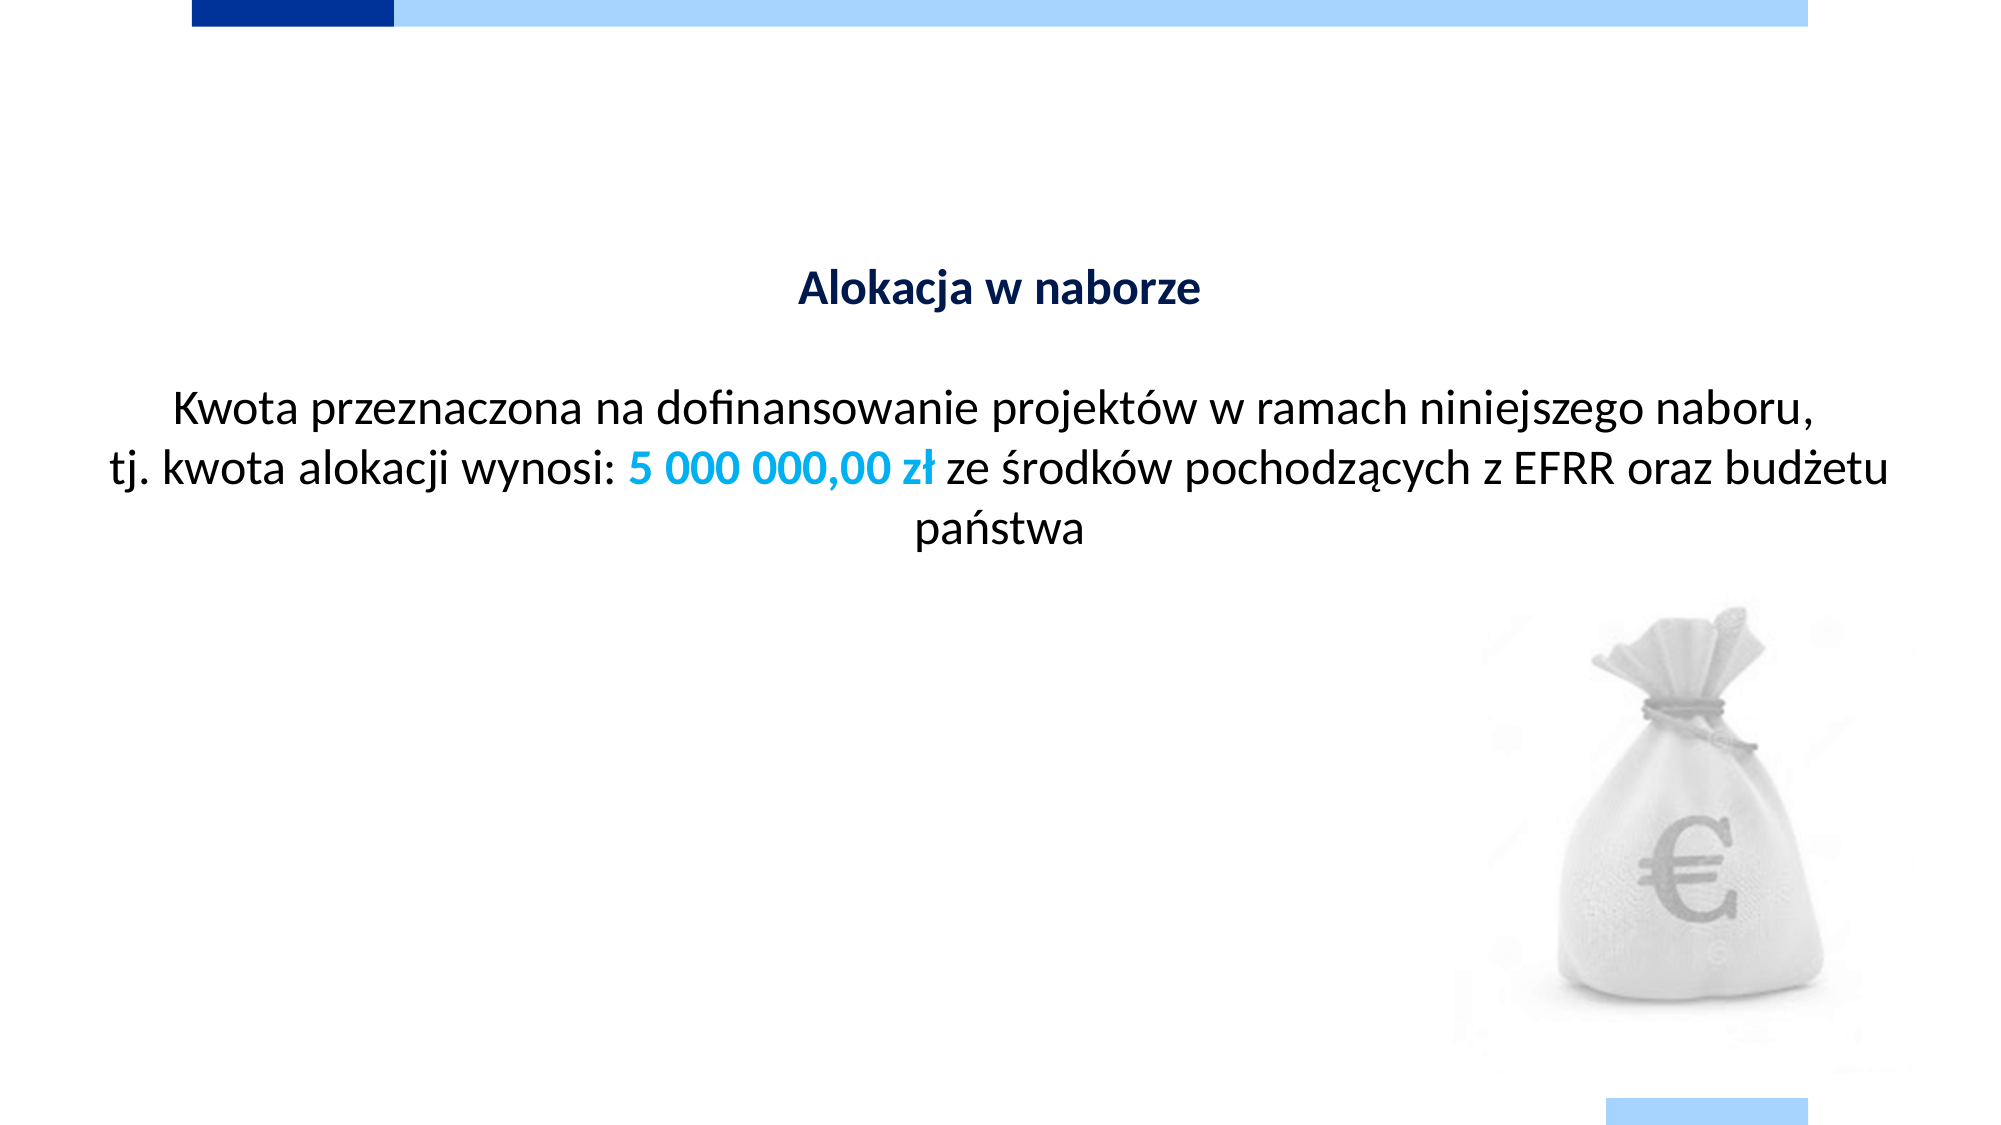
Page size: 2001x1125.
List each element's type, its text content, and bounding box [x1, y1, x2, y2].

picture [1454, 580, 1915, 1073]
text_box Alokacja w naborze Kwota przeznaczona na dofinansowanie projektów w ramach niniejszego naboru, tj. kwota alokacji wynosi: 5 000 000,00 zł ze środków pochodzących z EFRR oraz budżetu państwa [85, 246, 1915, 642]
